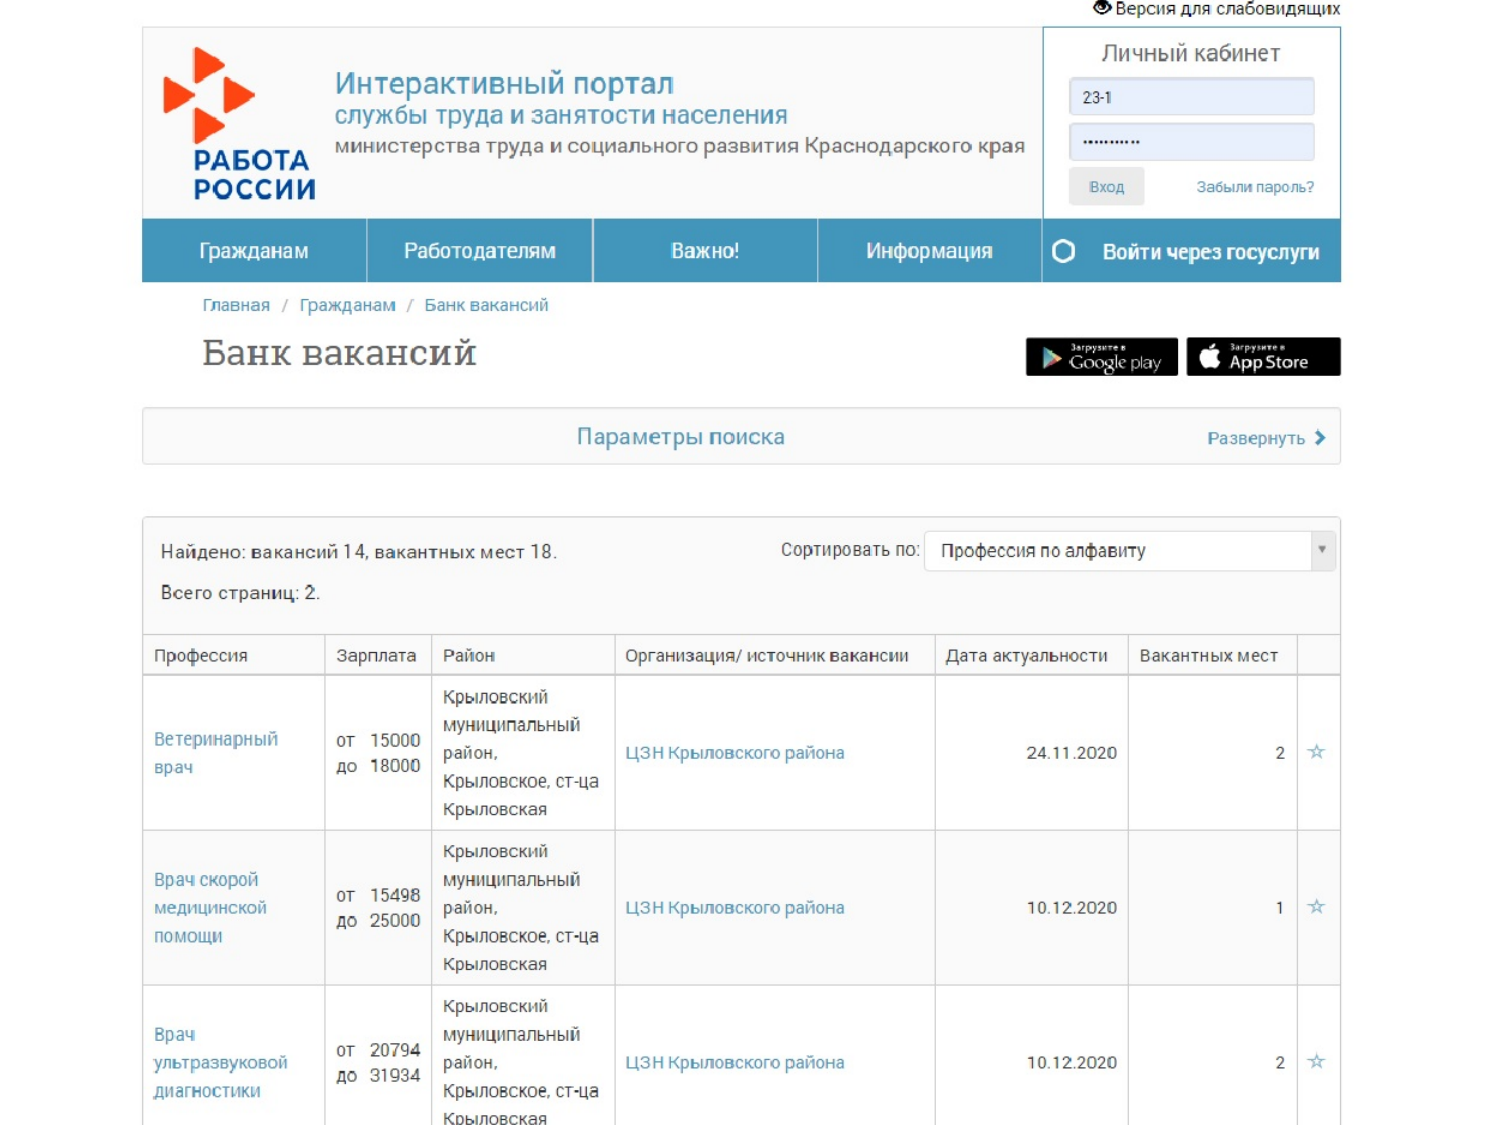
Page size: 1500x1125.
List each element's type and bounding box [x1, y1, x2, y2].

picture [105, 0, 1419, 1125]
